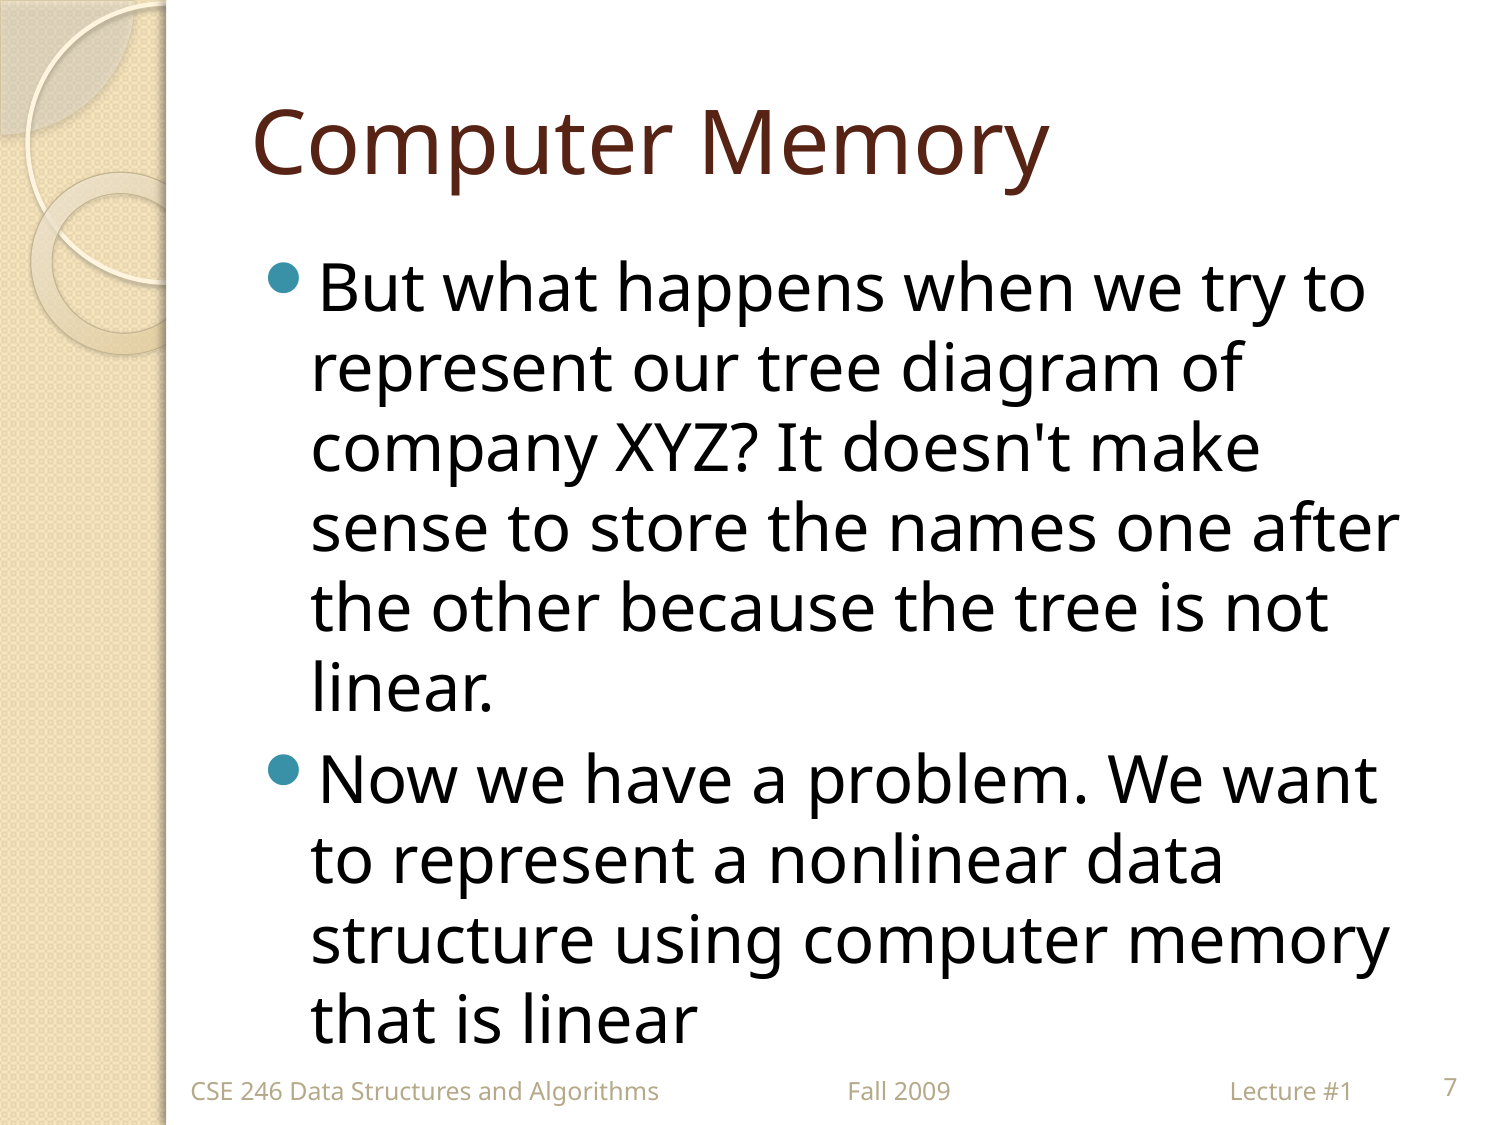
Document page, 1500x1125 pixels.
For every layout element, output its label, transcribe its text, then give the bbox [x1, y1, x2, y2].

footer CSE 246 Data Structures and Algorithms Fall 2009 Lecture #1 [175, 1034, 1413, 1113]
list But what happens when we try to represent our tree diagram of company XYZ? It doesn't make sense to store the names one after the other because the tree is not linear. Now we have a problem. We want to represent a nonlinear data structure using computer memory that is linear [235, 237, 1466, 1025]
slide_number 7 [1413, 1034, 1488, 1113]
title Computer Memory [235, 45, 1466, 233]
